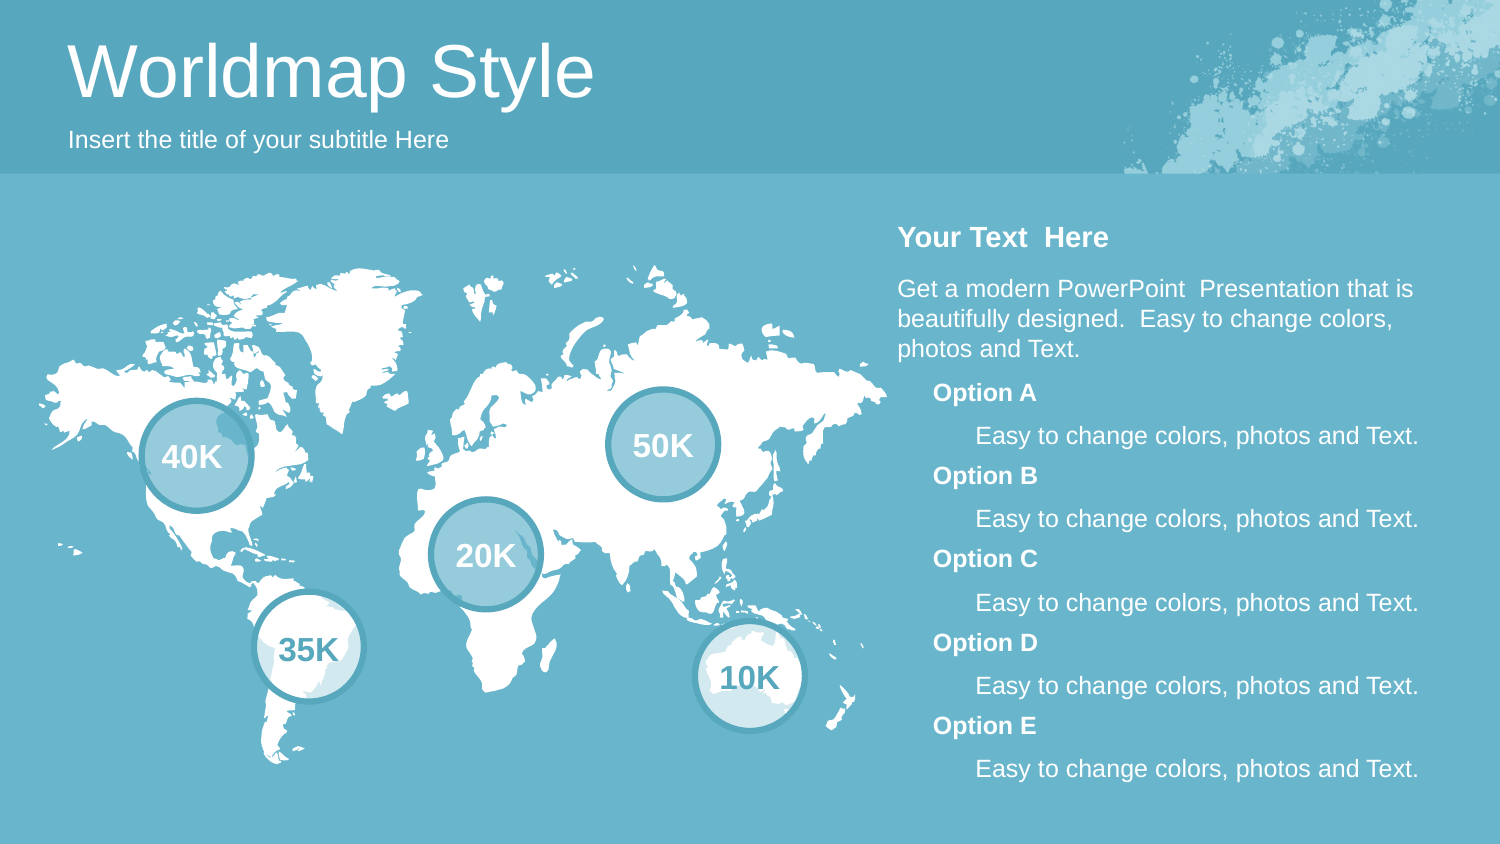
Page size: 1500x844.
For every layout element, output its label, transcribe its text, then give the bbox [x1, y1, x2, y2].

text_box Option E [918, 701, 1086, 747]
picture [0, 0, 1500, 173]
text_box Easy to change colors, photos and Text. [960, 412, 1447, 458]
list Insert the title of your subtitle Here [53, 114, 1500, 162]
text_box Easy to change colors, photos and Text. [960, 744, 1447, 790]
text_box Option B [918, 452, 1086, 498]
text_box Easy to change colors, photos and Text. [960, 495, 1447, 541]
text_box Easy to change colors, photos and Text. [960, 578, 1447, 624]
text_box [882, 210, 1448, 372]
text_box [38, 265, 888, 765]
text_box Option D [918, 618, 1086, 664]
text_box Easy to change colors, photos and Text. [960, 661, 1447, 707]
text_box Option C [918, 535, 1086, 581]
text_box Option A [918, 380, 1086, 414]
list Worldmap Style [53, 20, 1500, 114]
